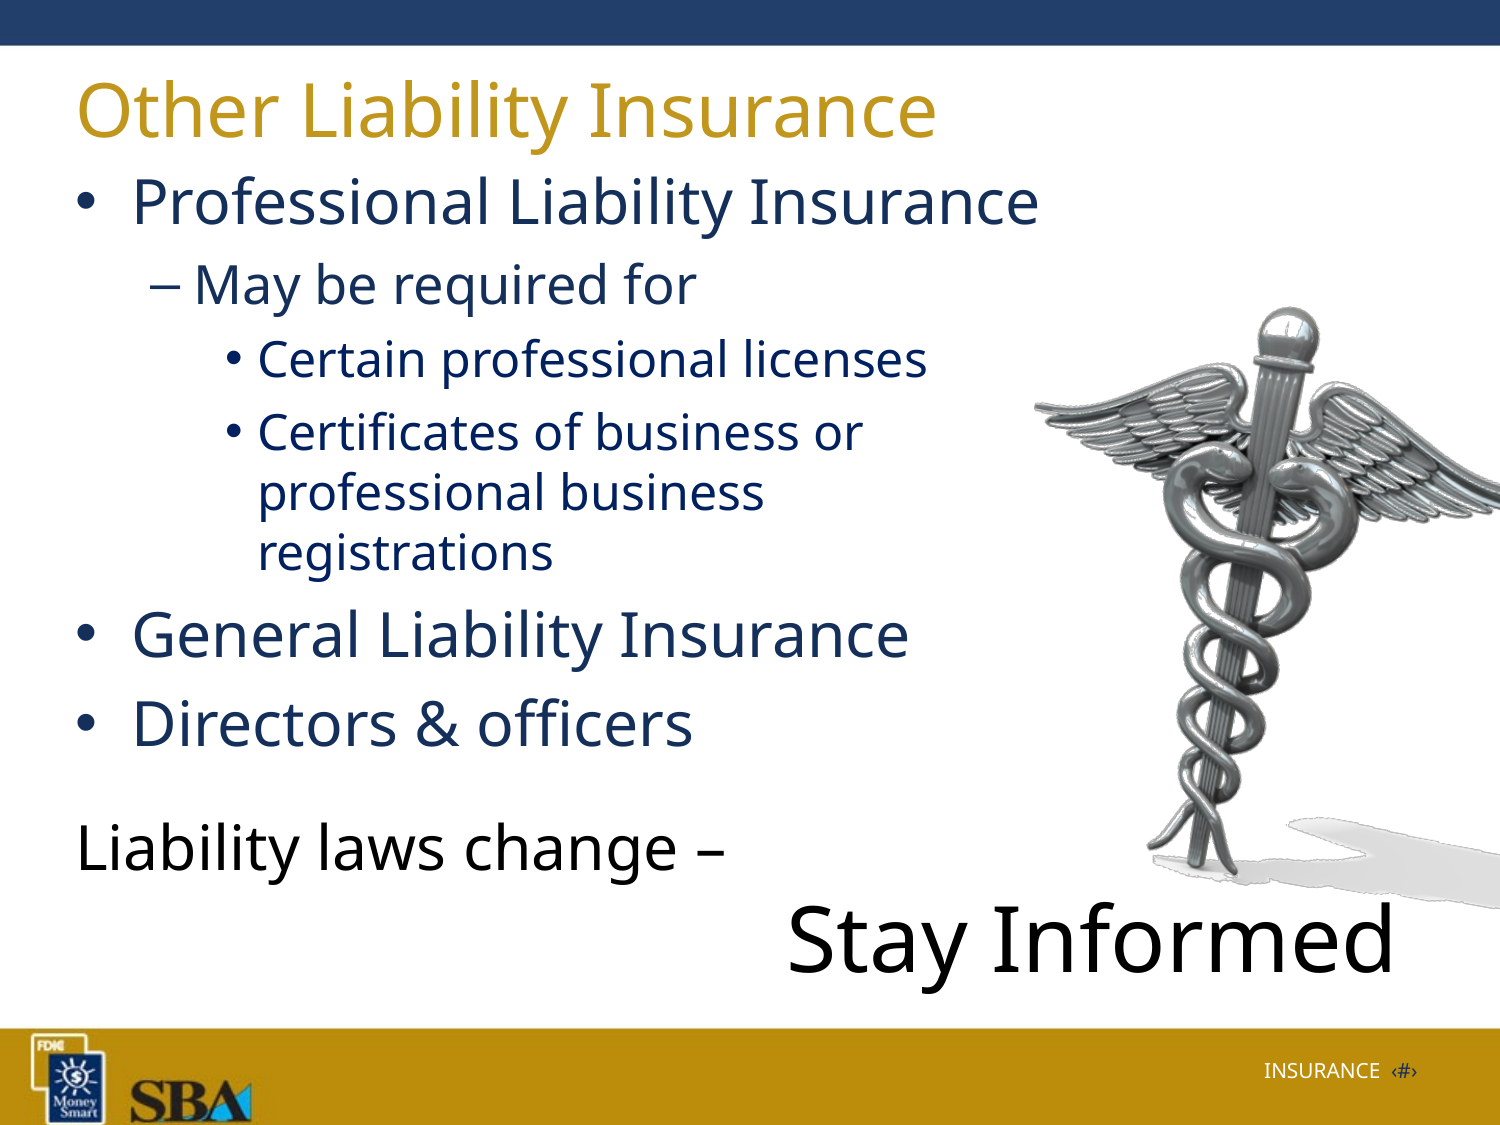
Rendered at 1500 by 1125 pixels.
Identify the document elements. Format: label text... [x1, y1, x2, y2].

title Other Liability Insurance [74, 61, 1500, 163]
text_box Stay Informed [755, 873, 1407, 999]
list Professional Liability Insurance May be required for Certain professional licenses Certificates of business or professional business registrations General Liability Insurance Directors & officers Liability laws change – [74, 161, 1426, 1023]
picture [0, 0, 1500, 1125]
